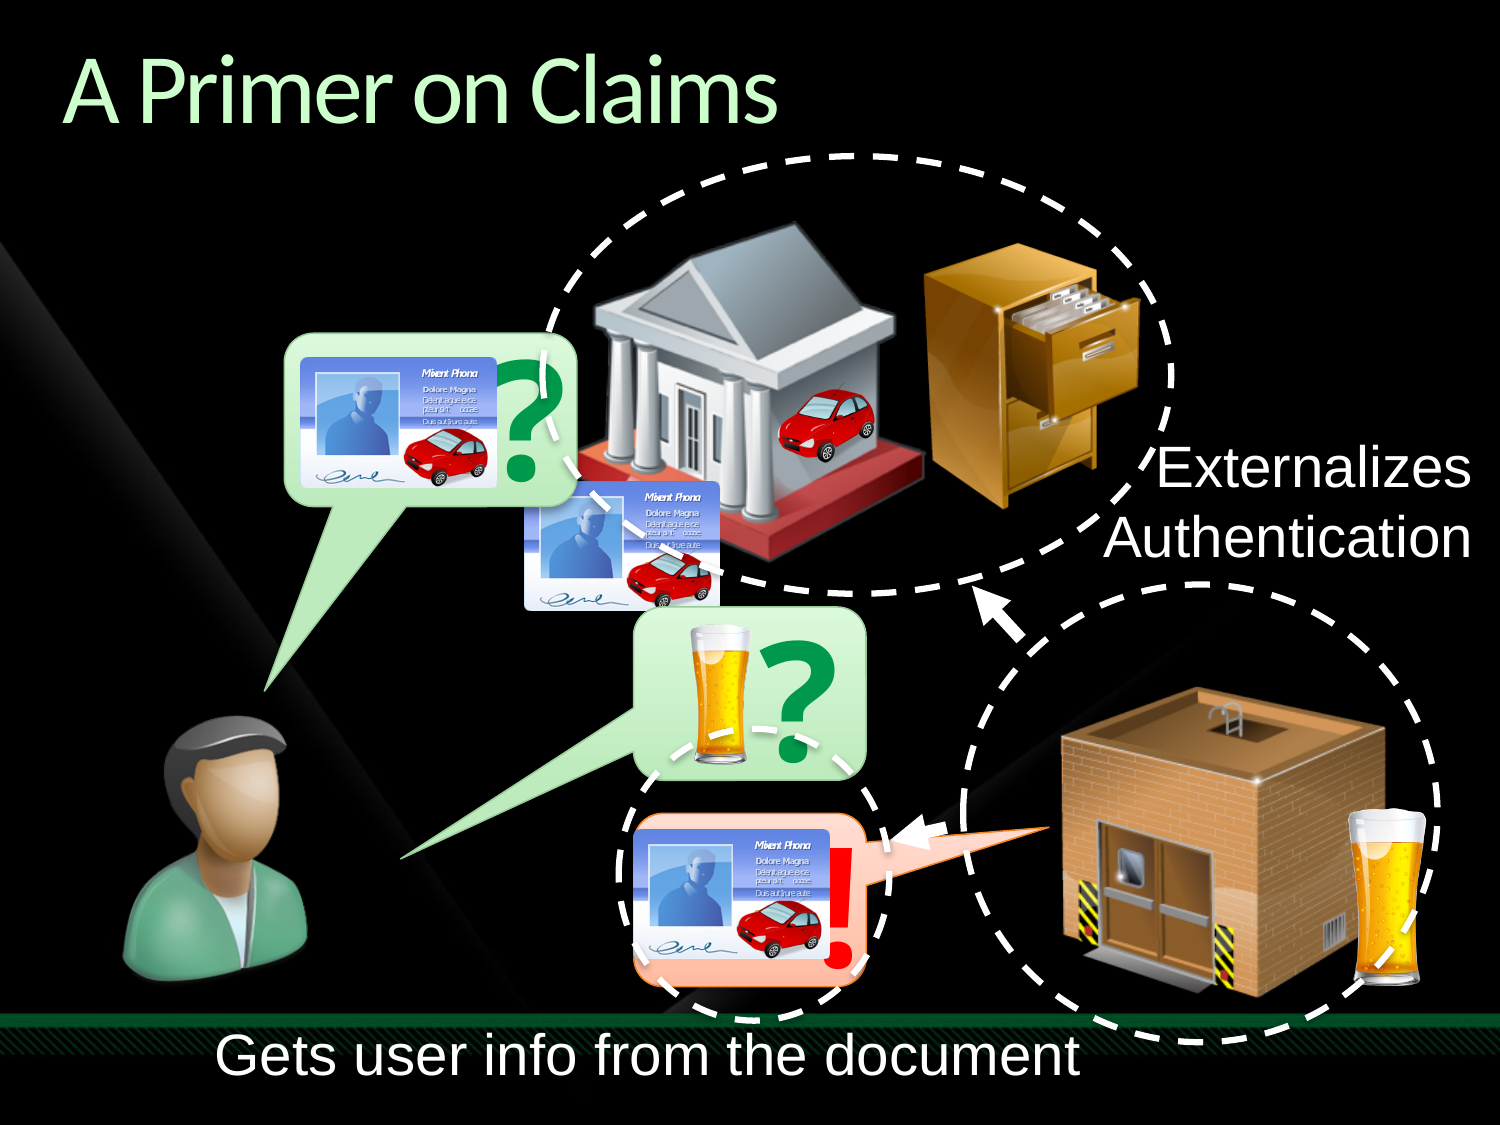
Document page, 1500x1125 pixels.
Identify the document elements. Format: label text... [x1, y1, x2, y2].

title A Primer on Claims [62, 37, 1438, 147]
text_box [283, 306, 595, 524]
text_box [523, 480, 721, 618]
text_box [633, 793, 883, 1011]
text_box [956, 523, 1089, 583]
text_box [618, 824, 627, 926]
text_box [633, 587, 867, 806]
text_box [1151, 297, 1172, 429]
picture [0, 0, 1500, 1125]
text_box Externalizes Authentication [1103, 429, 1474, 570]
text_box [1115, 1027, 1286, 1043]
text_box [698, 156, 1098, 234]
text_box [969, 587, 1024, 638]
text_box Gets user info from the document [214, 1016, 1082, 1087]
text_box [963, 584, 1372, 979]
text_box [1407, 700, 1437, 794]
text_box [889, 827, 947, 841]
